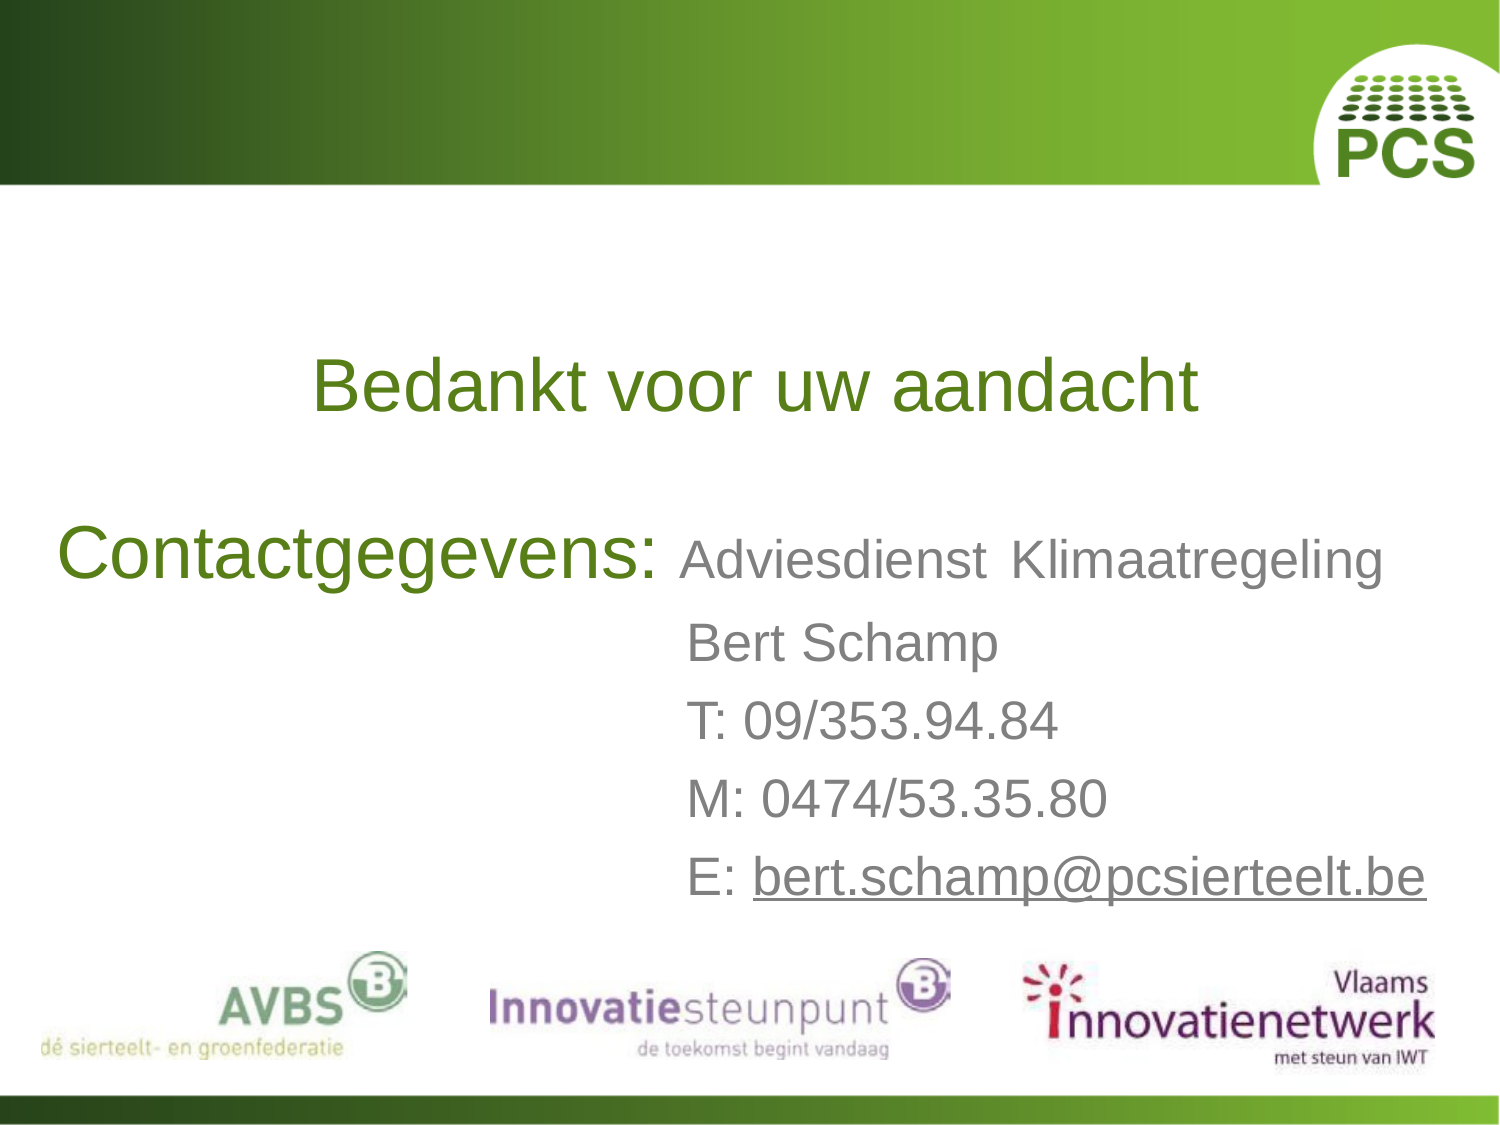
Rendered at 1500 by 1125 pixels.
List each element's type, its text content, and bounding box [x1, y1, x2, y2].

text_box [998, 911, 1436, 1094]
picture [0, 0, 1500, 1125]
text_box Contactgegevens: Adviesdienst Klimaatregeling Bert Schamp T: 09/353.94.84 M: 0474/53.35.80 E: bert.schamp@pcsierteelt.be [54, 483, 1432, 907]
text_box [490, 958, 951, 1060]
title Bedankt voor uw aandacht [298, 334, 1202, 483]
text_box [41, 951, 408, 1060]
